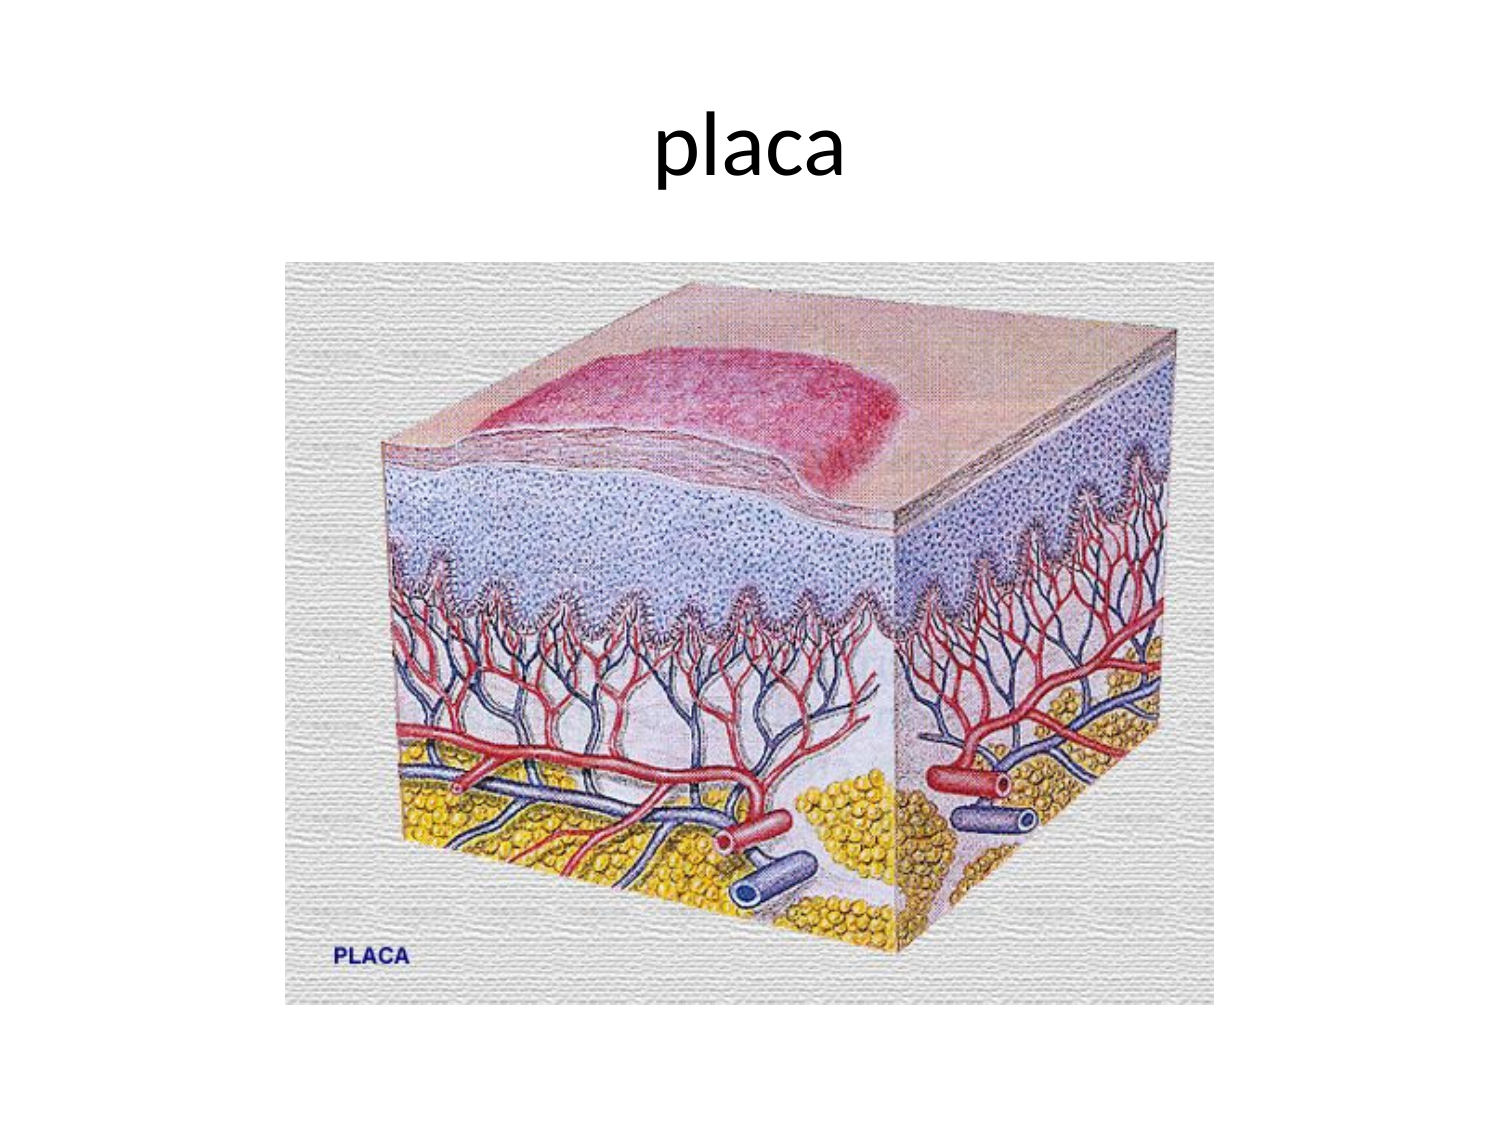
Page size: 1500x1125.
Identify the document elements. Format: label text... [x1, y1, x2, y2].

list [285, 262, 1215, 1006]
title placa [75, 45, 1425, 233]
